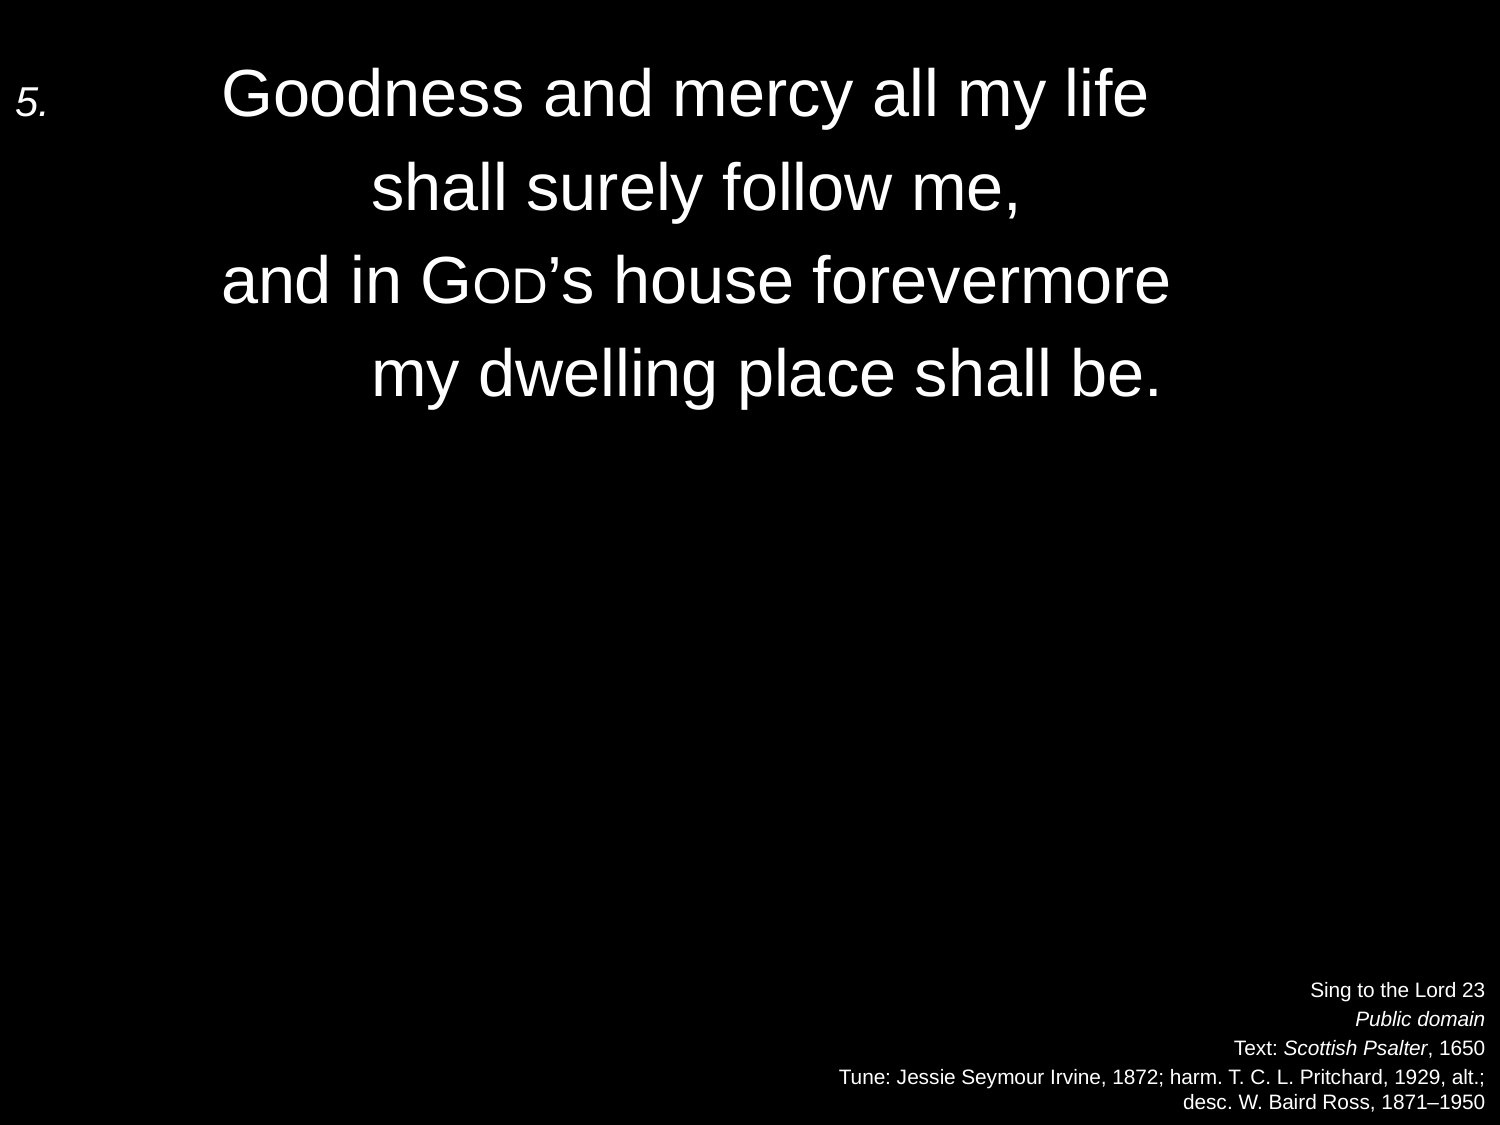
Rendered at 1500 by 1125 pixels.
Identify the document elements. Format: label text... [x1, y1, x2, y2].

text_box Sing to the Lord 23 Public domain Text: Scottish Psalter, 1650 Tune: Jessie Seymour Irvine, 1872; harm. T. C. L. Pritchard, 1929, alt.; desc. W. Baird Ross, 1871–1950 [0, 968, 1500, 1122]
list 5. Goodness and mercy all my life shall surely follow me, and in God’s house forevermore my dwelling place shall be. [0, 42, 1500, 968]
